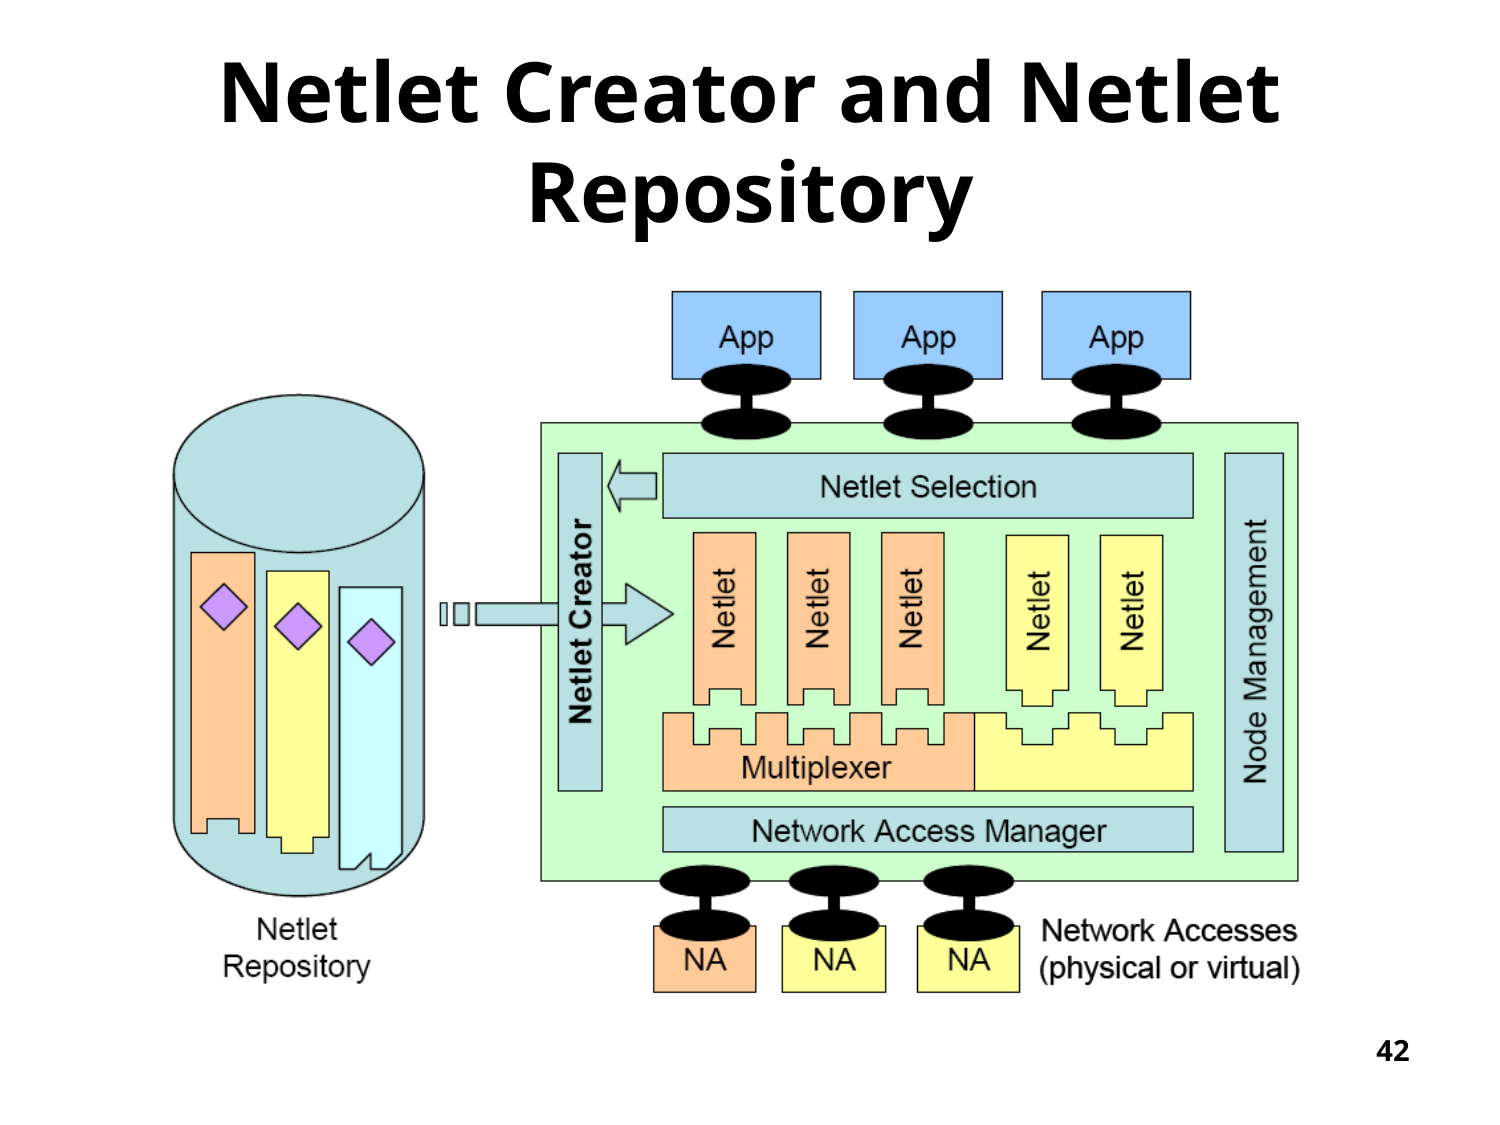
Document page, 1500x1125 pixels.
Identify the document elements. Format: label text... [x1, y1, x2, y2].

slide_number 42 [1074, 1024, 1426, 1103]
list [135, 262, 1365, 1006]
title Netlet Creator and Netlet Repository [74, 44, 1426, 233]
